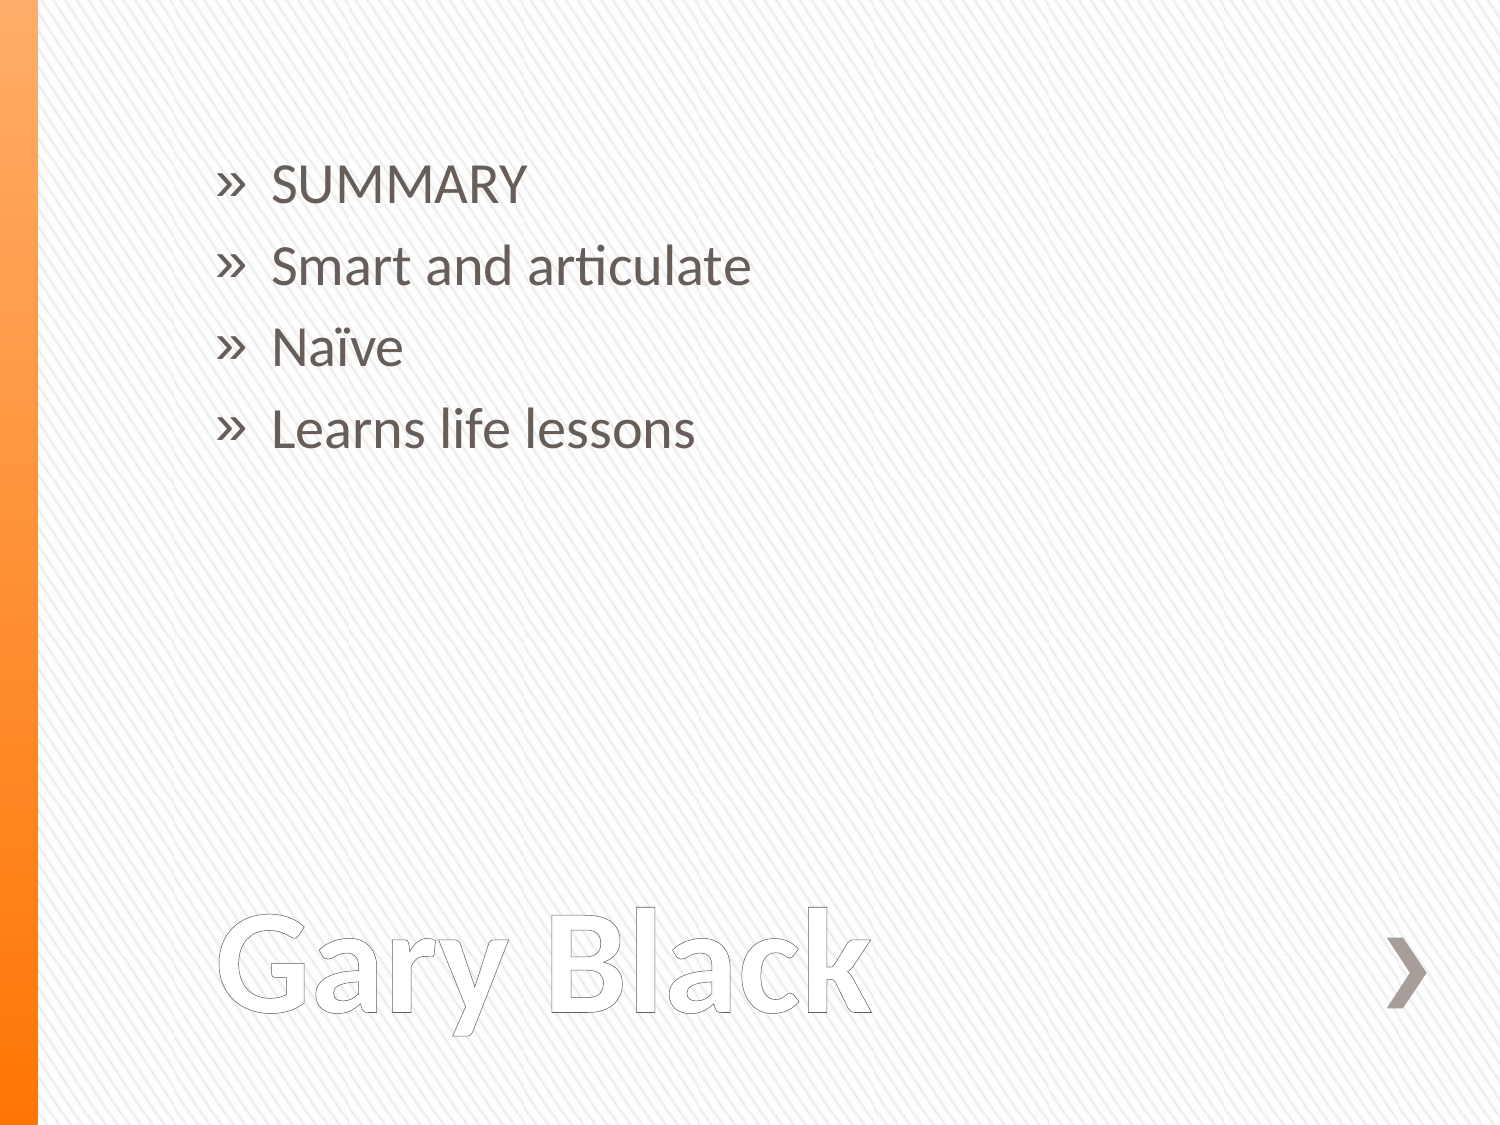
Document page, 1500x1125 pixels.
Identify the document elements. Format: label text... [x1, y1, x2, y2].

title Gary Black [200, 863, 1388, 1050]
list SUMMARY Smart and articulate Naïve Learns life lessons [200, 137, 1425, 863]
